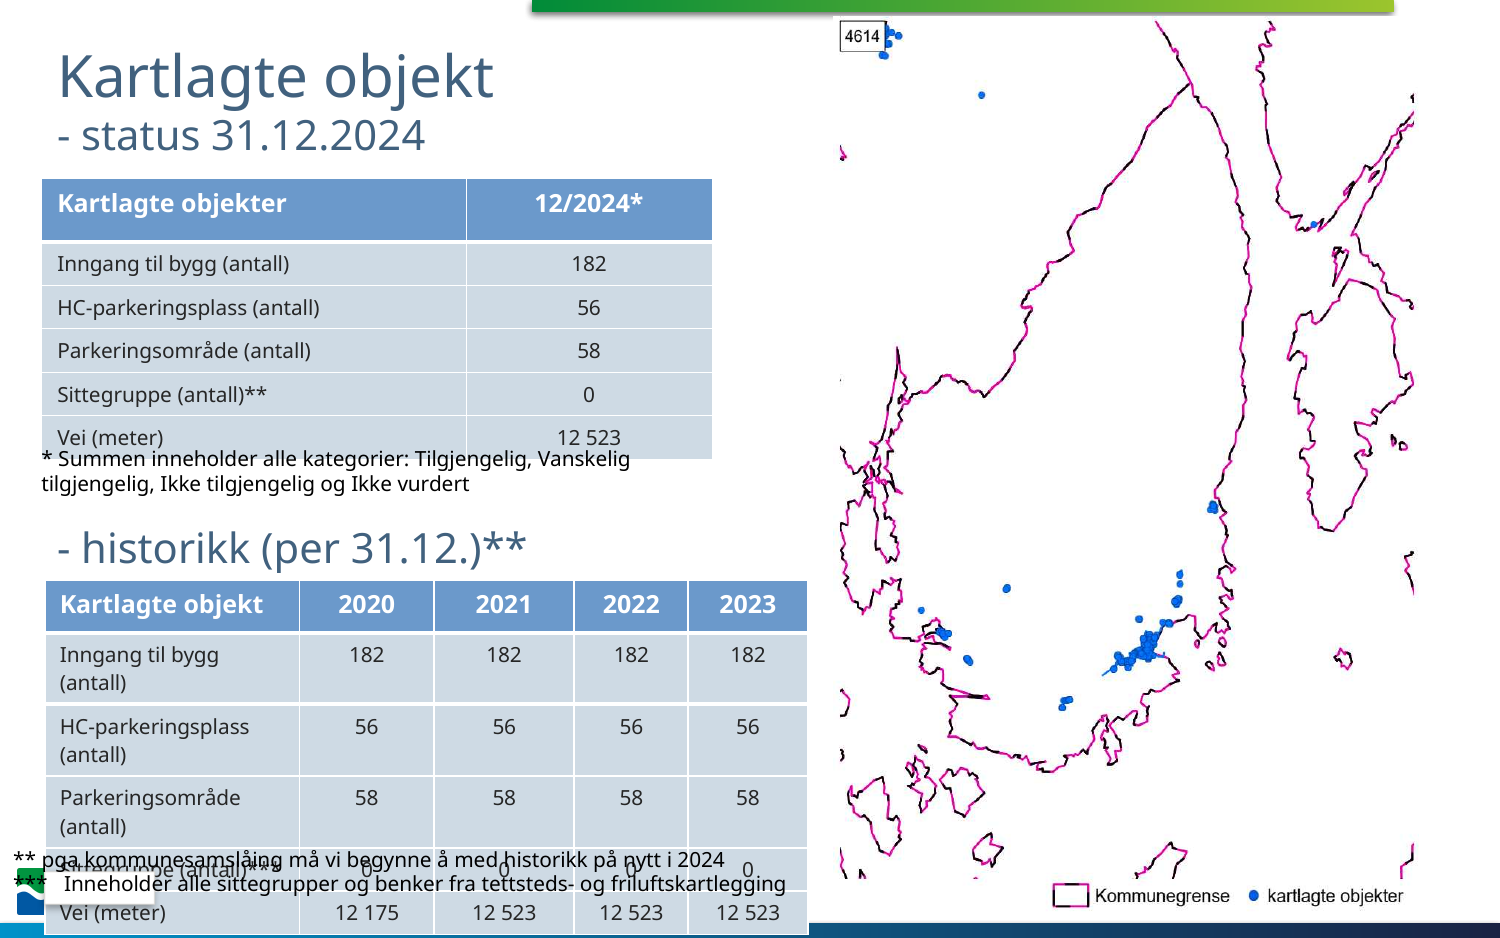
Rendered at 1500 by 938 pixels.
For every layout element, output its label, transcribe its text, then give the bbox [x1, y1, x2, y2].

table_cell 182 [300, 635, 433, 702]
table_cell Vei (meter) [42, 416, 466, 438]
table_cell Vei (meter) [46, 904, 299, 934]
table_header Kartlagte objekt [46, 581, 299, 631]
text_box Kartlagte objekt - status 31.12.2024 [42, 24, 828, 167]
table_cell 12 175 [300, 904, 433, 934]
text_box - historikk (per 31.12.)** [42, 496, 828, 580]
table_header 2023 [689, 581, 807, 631]
table_header 2021 [435, 581, 573, 631]
table_cell 12 523 [689, 892, 807, 934]
picture [833, 16, 1419, 913]
table_cell Sittegruppe (antall)** [42, 373, 466, 415]
table_cell 56 [435, 706, 573, 775]
table_cell 182 [575, 635, 687, 702]
table_cell 58 [435, 777, 573, 838]
table_cell 0 [802, 849, 807, 890]
table_cell 182 [467, 244, 712, 285]
text_box * Summen inneholder alle kategorier: Tilgjengelig, Vanskelig tilgjengelig, Ikke tilgjengelig og Ikke vurdert [26, 438, 711, 504]
table_cell 58 [689, 777, 807, 847]
table_cell 58 [575, 777, 687, 838]
table_cell HC-parkeringsplass (antall) [46, 706, 299, 775]
table_cell 58 [300, 777, 433, 838]
table_cell Parkeringsområde (antall) [42, 329, 466, 372]
table_header 2020 [300, 581, 433, 631]
table_cell 56 [467, 286, 712, 328]
table_header 12/2024* [467, 179, 712, 240]
table_cell 12 523 [435, 904, 573, 934]
table_cell 182 [435, 635, 573, 702]
table_cell 0 [467, 373, 712, 415]
table_cell 182 [689, 635, 807, 702]
table_cell Inngang til bygg (antall) [42, 244, 466, 285]
text_box ** pga kommunesamslåing må vi begynne å med historikk på nytt i 2024 *** Inneholder alle sittegrupper og benker fra tettsteds- og friluftskartlegging [0, 838, 802, 904]
table_cell 56 [300, 706, 433, 775]
table_header 2022 [575, 581, 687, 631]
table_cell 12 523 [575, 904, 687, 934]
table_cell Inngang til bygg (antall) [46, 635, 299, 702]
table_cell 56 [575, 706, 687, 775]
table_cell Parkeringsområde (antall) [46, 777, 299, 838]
table_cell 12 523 [467, 416, 712, 459]
table_cell HC-parkeringsplass (antall) [42, 286, 466, 328]
table_header Kartlagte objekter [42, 179, 466, 240]
table_cell 58 [467, 329, 712, 372]
table_cell 56 [689, 706, 807, 775]
